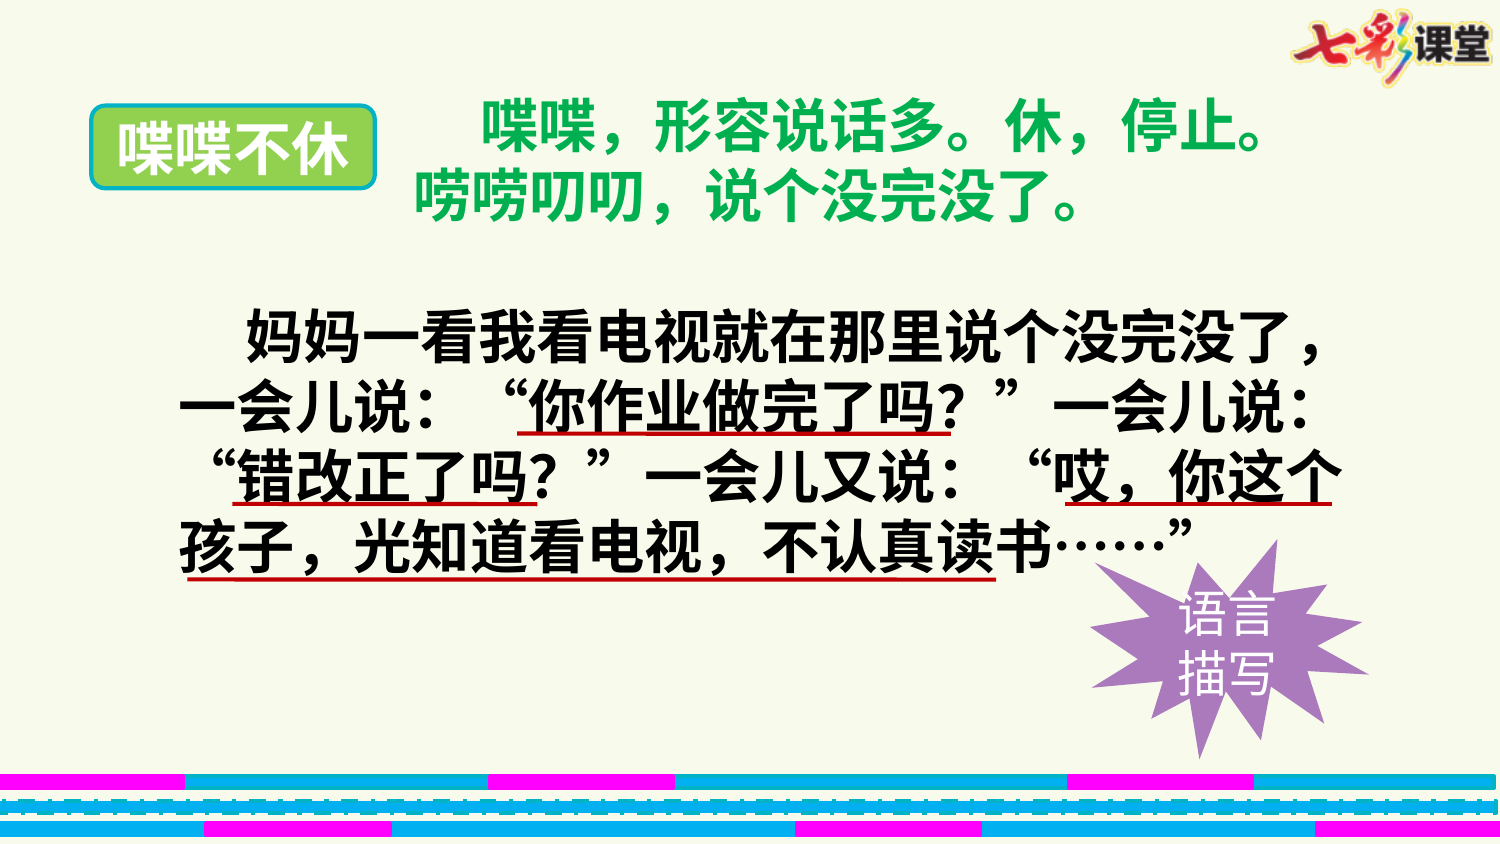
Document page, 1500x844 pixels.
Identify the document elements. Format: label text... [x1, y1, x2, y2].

text_box 喋喋，形容说话多。休，停止。唠唠叨叨，说个没完没了。 [398, 81, 1344, 237]
text_box 喋喋不休 [89, 103, 377, 191]
picture [1289, 8, 1495, 89]
text_box 语言描写 [1087, 537, 1371, 762]
text_box 妈妈一看我看电视就在那里说个没完没了，一会儿说：“你作业做完了吗？”一会儿说：“错改正了吗？”一会儿又说：“哎，你这个孩子，光知道看电视，不认真读书……” [163, 292, 1369, 588]
